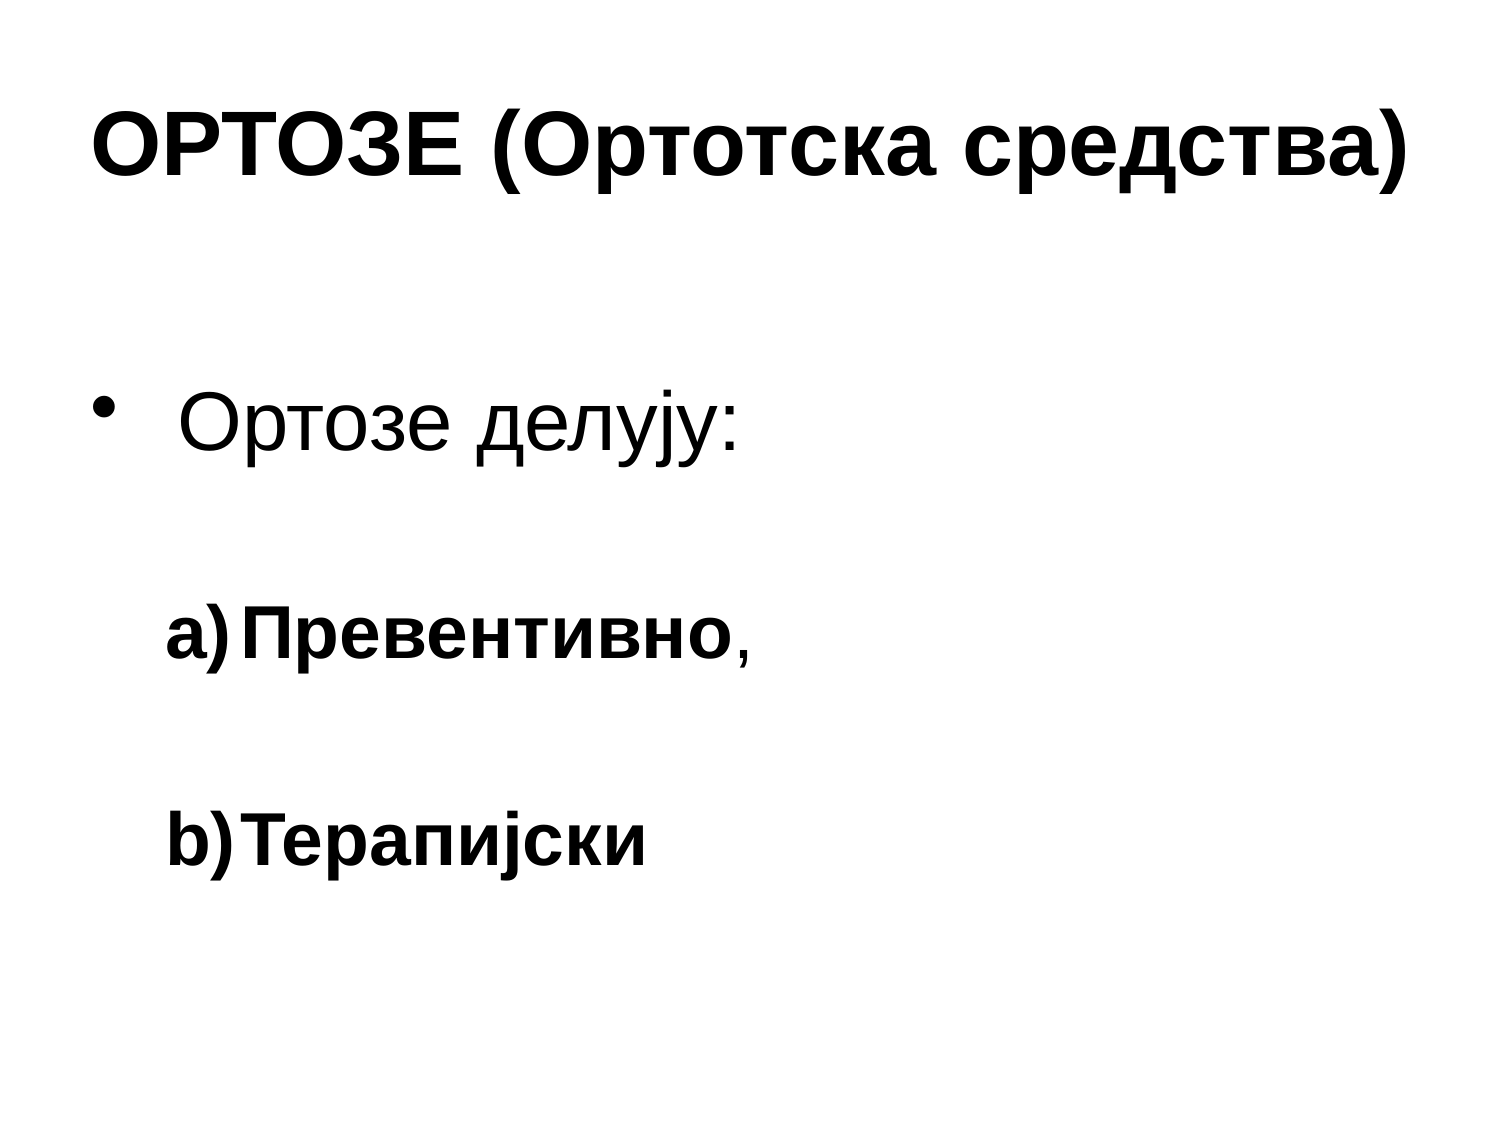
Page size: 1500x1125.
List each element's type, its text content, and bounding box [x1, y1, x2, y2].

list Ортозе делују: Превентивно, Терапијски [75, 262, 1450, 1075]
title ОРТОЗЕ (Ортотска средства) [75, 45, 1425, 233]
